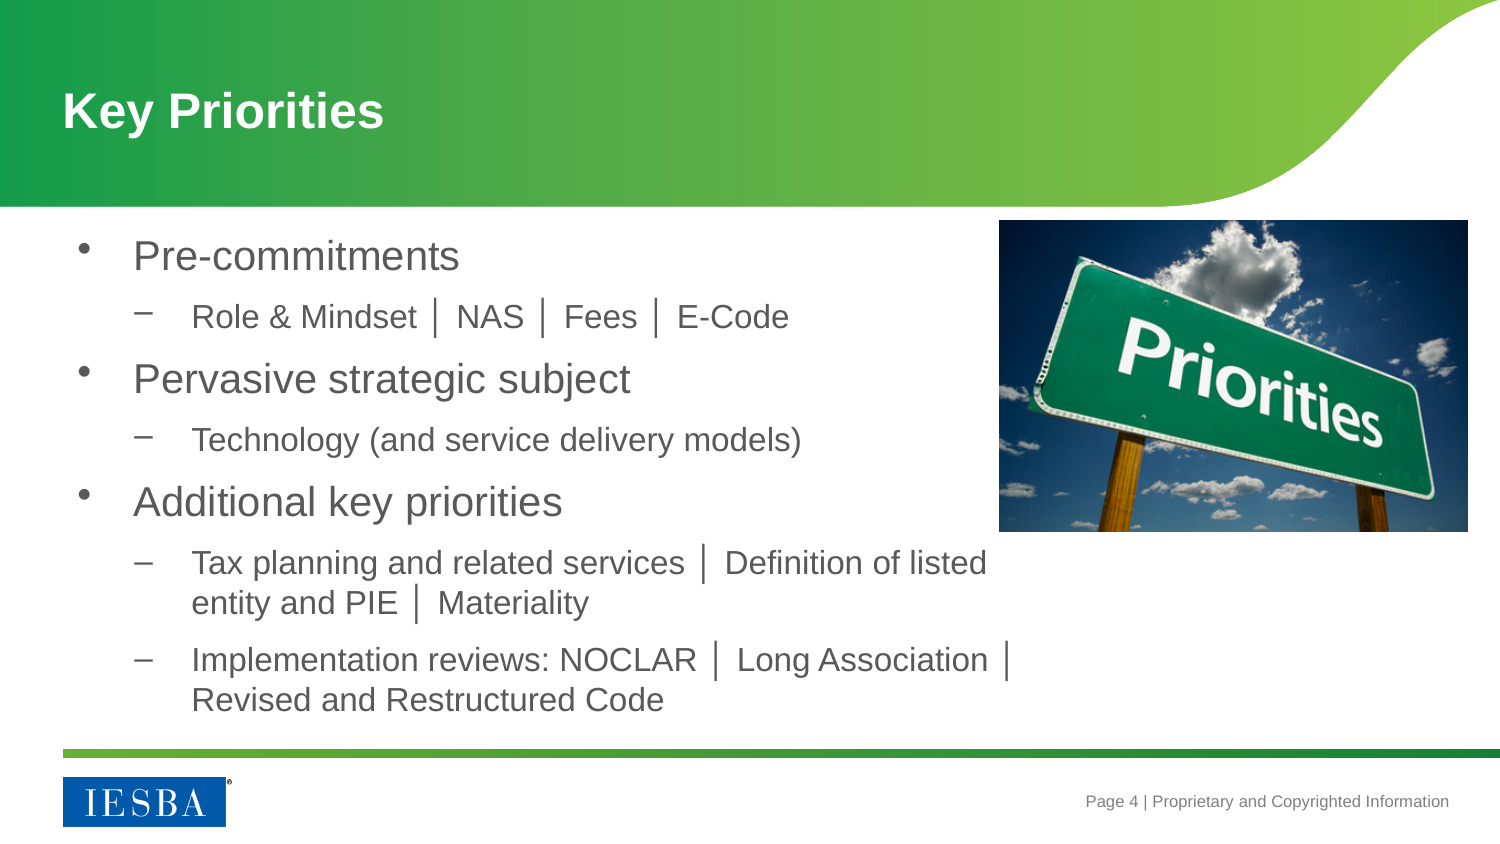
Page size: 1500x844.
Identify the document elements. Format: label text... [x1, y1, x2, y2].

picture [63, 777, 232, 827]
picture [0, 0, 1500, 207]
title Key Priorities [62, 75, 1300, 142]
picture [999, 220, 1468, 532]
list Pre-commitments Role & Mindset │ NAS │ Fees │ E-Code Pervasive strategic subject Technology (and service delivery models) Additional key priorities Tax planning and related services │ Definition of listed entity and PIE │ Materiality Implementation reviews: NOCLAR │ Long Association │ Revised and Restructured Code [62, 220, 1038, 747]
